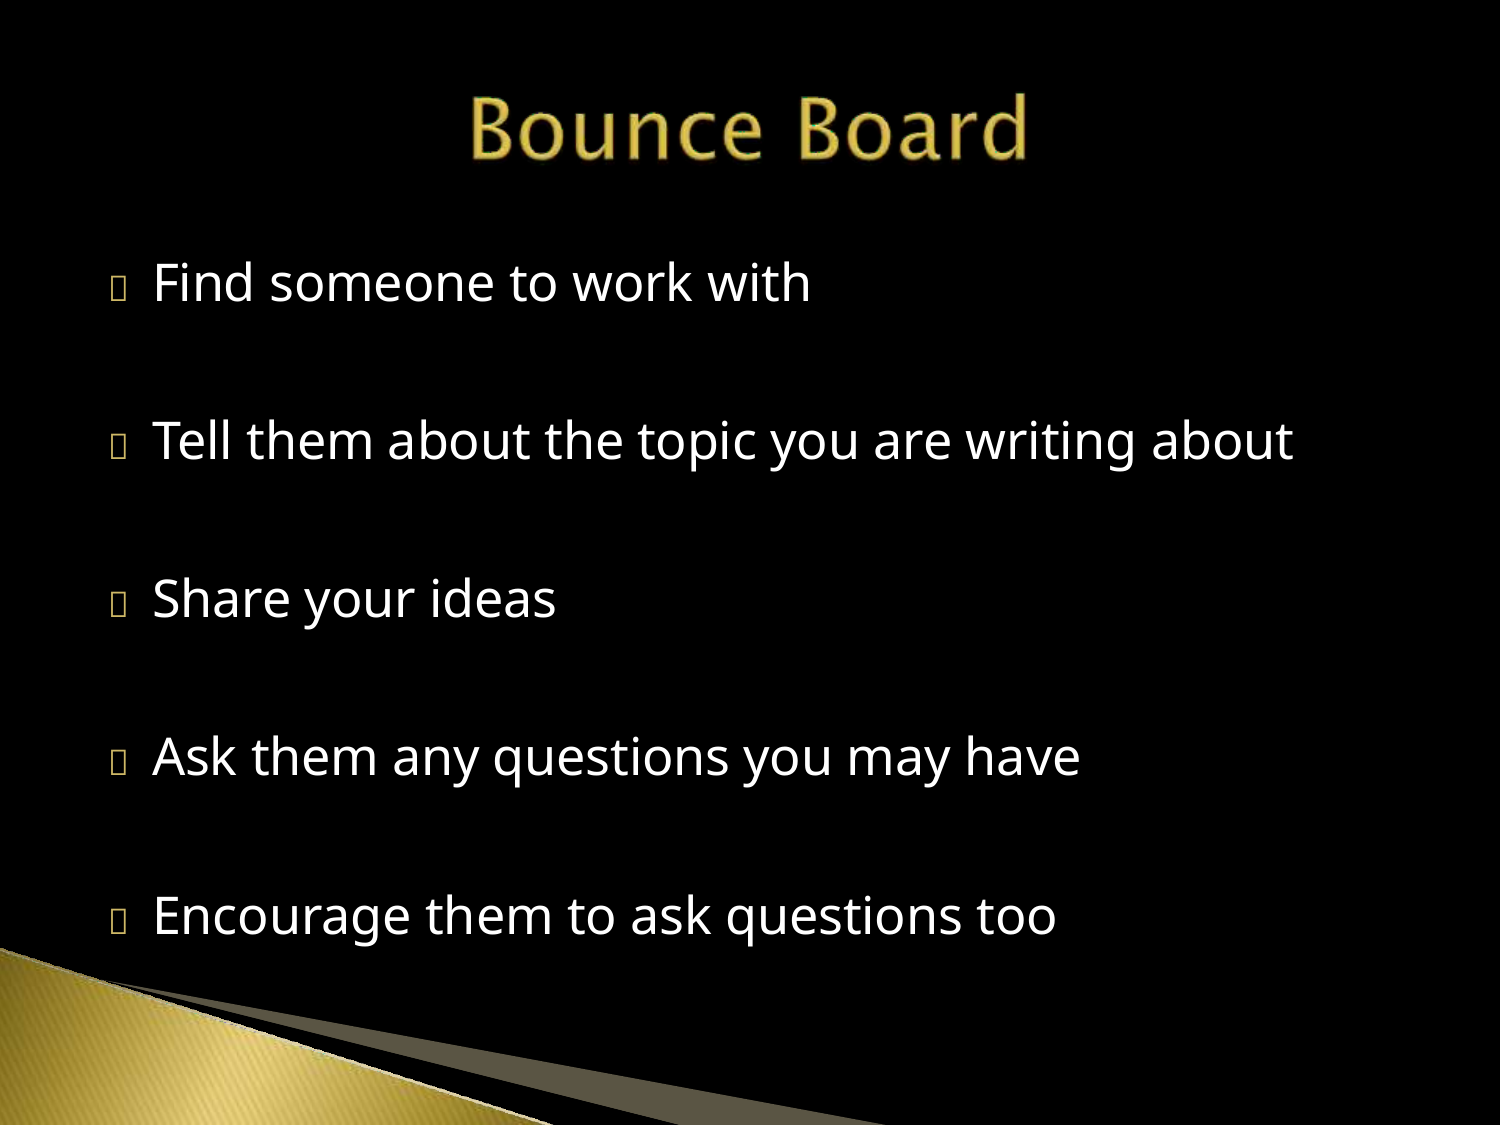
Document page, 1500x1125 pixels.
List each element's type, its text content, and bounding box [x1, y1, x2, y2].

text_box [558, 1094, 679, 1125]
text_box  Find someone to work with  Tell them about the topic you are writing about  Share your ideas  Ask them any questions you may have  Encourage them to ask questions too [105, 247, 1348, 945]
text_box [558, 1064, 886, 1125]
text_box [554, 949, 558, 1125]
text_box [0, 948, 554, 1125]
text_box [407, 56, 1091, 200]
